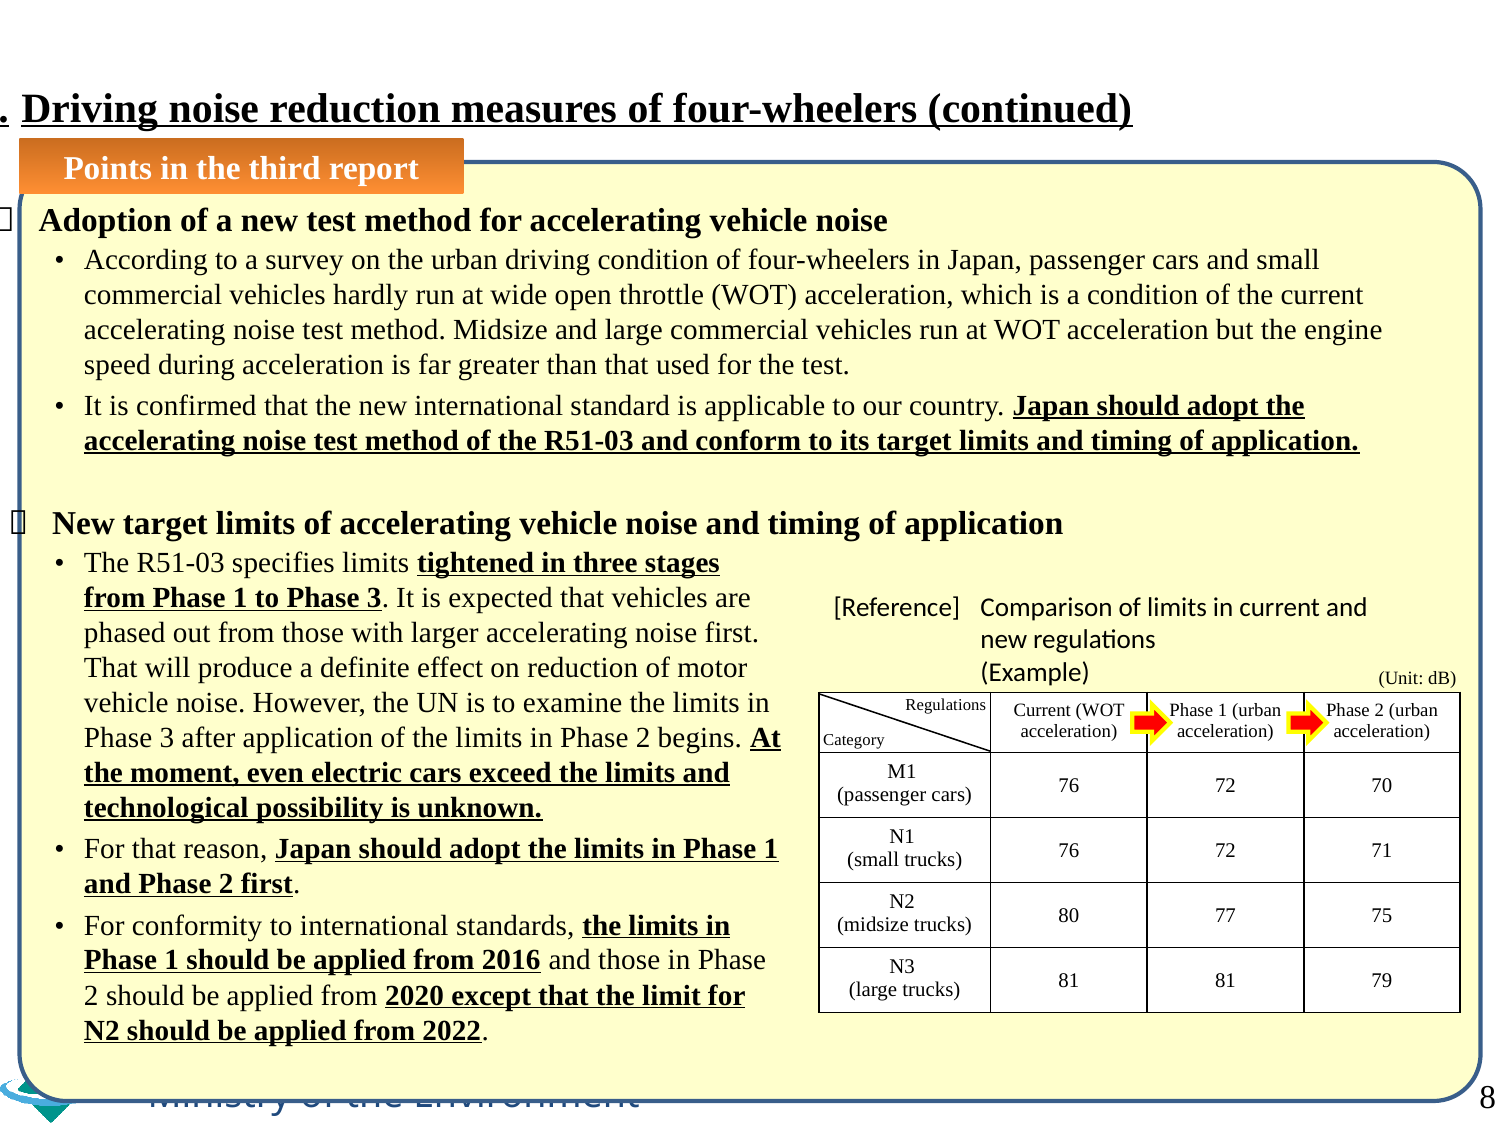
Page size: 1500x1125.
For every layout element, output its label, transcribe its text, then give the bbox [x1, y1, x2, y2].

text_box Ministry of the Environment [132, 1101, 656, 1123]
table_cell 76 [991, 753, 1146, 817]
text_box [Reference] Comparison of limits in current and new regulations (Example) [818, 581, 1404, 694]
text_box (Unit: dB) [1360, 665, 1475, 689]
table_header Phase 1 (urban acceleration) [1148, 694, 1303, 752]
table_cell M1 (passenger cars) [820, 753, 990, 817]
table_cell 75 [1305, 883, 1459, 947]
text_box 2. Driving noise reduction measures of four-wheelers (continued) [0, 73, 1236, 139]
table_header [820, 694, 890, 721]
text_box  Adoption of a new test method for accelerating vehicle noise [0, 190, 992, 246]
text_box • According to a survey on the urban driving condition of four-wheelers in Japan, passenger cars and small commercial vehicles hardly run at wide open throttle (WOT) acceleration, which is a condition of the current accelerating noise test method. Midsize and large commercial vehicles run at WOT acceleration but the engine speed during acceleration is far greater than that used for the test. • It is confirmed that the new international standard is applicable to our country. Japan should adopt the accelerating noise test method of the R51-03 and conform to its target limits and timing of application. [39, 233, 1472, 464]
table_cell 81 [1148, 948, 1303, 1012]
text_box  New target limits of accelerating vehicle noise and timing of application [0, 493, 1168, 549]
text_box • The R51-03 specifies limits tightened in three stages from Phase 1 to Phase 3. It is expected that vehicles are phased out from those with larger accelerating noise first. That will produce a definite effect on reduction of motor vehicle noise. However, the UN is to examine the limits in Phase 3 after application of the limits in Phase 2 begins. At the moment, even electric cars exceed the limits and technological possibility is unknown. • For that reason, Japan should adopt the limits in Phase 1 and Phase 2 first. • For conformity to international standards, the limits in Phase 1 should be applied from 2016 and those in Phase 2 should be applied from 2020 except that the limit for N2 should be applied from 2022. [39, 536, 796, 1054]
table_cell N3 (large trucks) [820, 948, 990, 1012]
table_cell 79 [1305, 948, 1459, 1012]
table_header Current (WOT acceleration) [991, 694, 1146, 752]
table_cell 72 [1148, 818, 1303, 882]
text_box Category [808, 721, 940, 757]
table_cell 71 [1305, 818, 1459, 882]
picture [0, 1056, 101, 1124]
text_box [1288, 704, 1327, 741]
table_cell N2 (midsize trucks) [820, 883, 990, 947]
table_header Phase 2 (urban acceleration) [1305, 693, 1459, 752]
text_box Regulations [890, 685, 1012, 721]
table_cell 77 [1148, 883, 1303, 947]
text_box 8 [1160, 1065, 1500, 1125]
text_box [19, 161, 1481, 1102]
table_cell 81 [991, 948, 1146, 1012]
table_cell 80 [991, 883, 1146, 947]
text_box Points in the third report [19, 139, 464, 194]
text_box [1132, 704, 1171, 741]
table_cell 72 [1148, 753, 1303, 817]
table_cell 76 [991, 818, 1146, 882]
table_cell N1 (small trucks) [820, 818, 990, 882]
table_header [940, 721, 990, 752]
table_cell 70 [1305, 753, 1459, 817]
